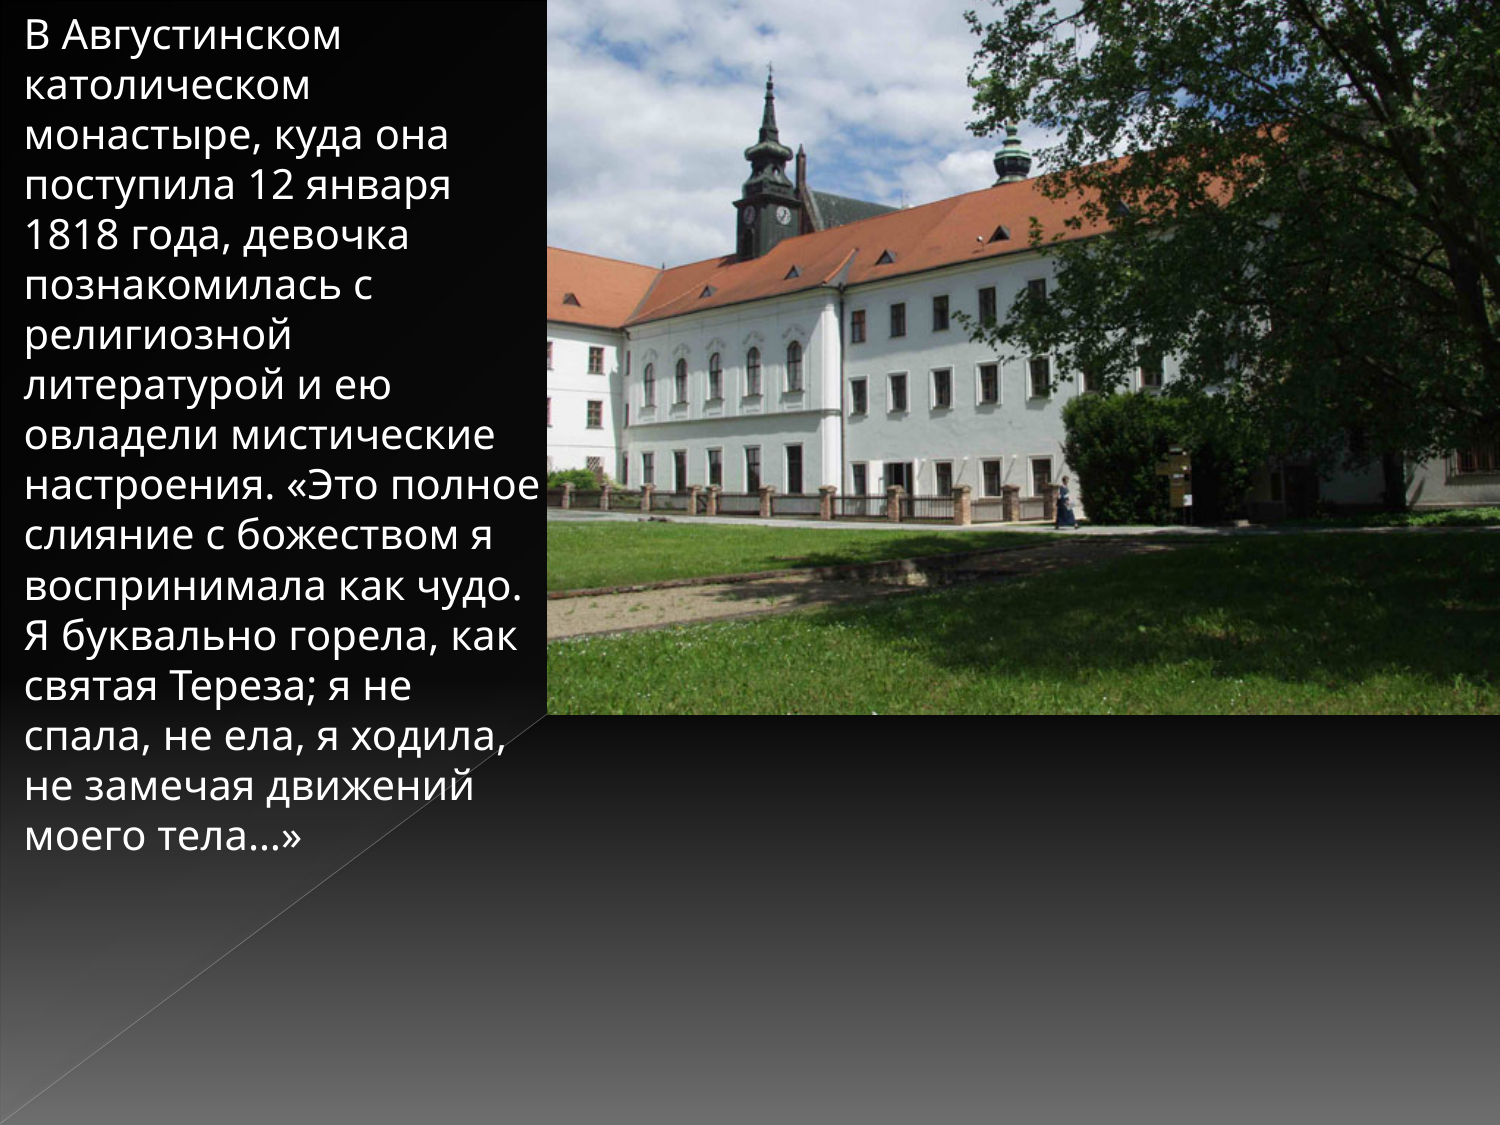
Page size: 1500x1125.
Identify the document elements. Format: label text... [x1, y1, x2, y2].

list В Августинском католическом монастыре, куда она поступила 12 января 1818 года, девочка познакомилась с религиозной литературой и ею овладели мистические настроения. «Это полное слияние с божеством я воспринимала как чудо. Я буквально горела, как святая Тереза; я не спала, не ела, я ходила, не замечая движений моего тела…» [0, 0, 563, 1125]
picture [547, 0, 1500, 716]
